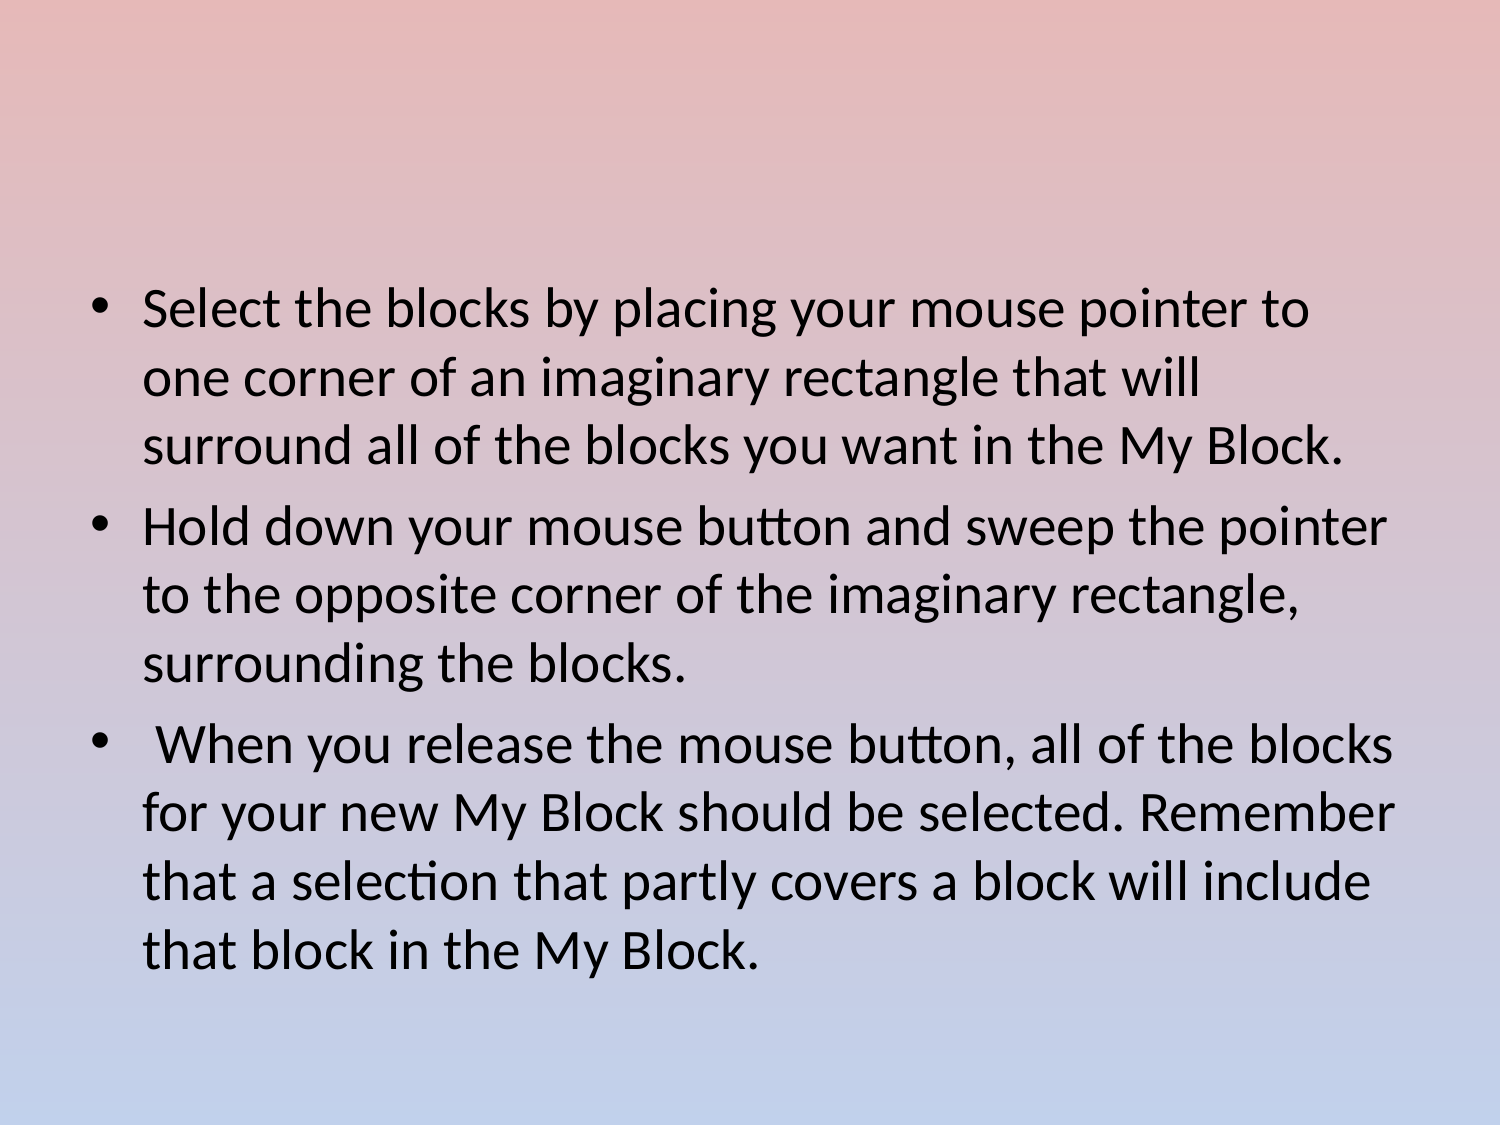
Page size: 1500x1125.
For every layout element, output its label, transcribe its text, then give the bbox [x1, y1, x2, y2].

list Select the blocks by placing your mouse pointer to one corner of an imaginary rectangle that will surround all of the blocks you want in the My Block. Hold down your mouse button and sweep the pointer to the opposite corner of the imaginary rectangle, surrounding the blocks. When you release the mouse button, all of the blocks for your new My Block should be selected. Remember that a selection that partly covers a block will include that block in the My Block. [75, 262, 1425, 1005]
